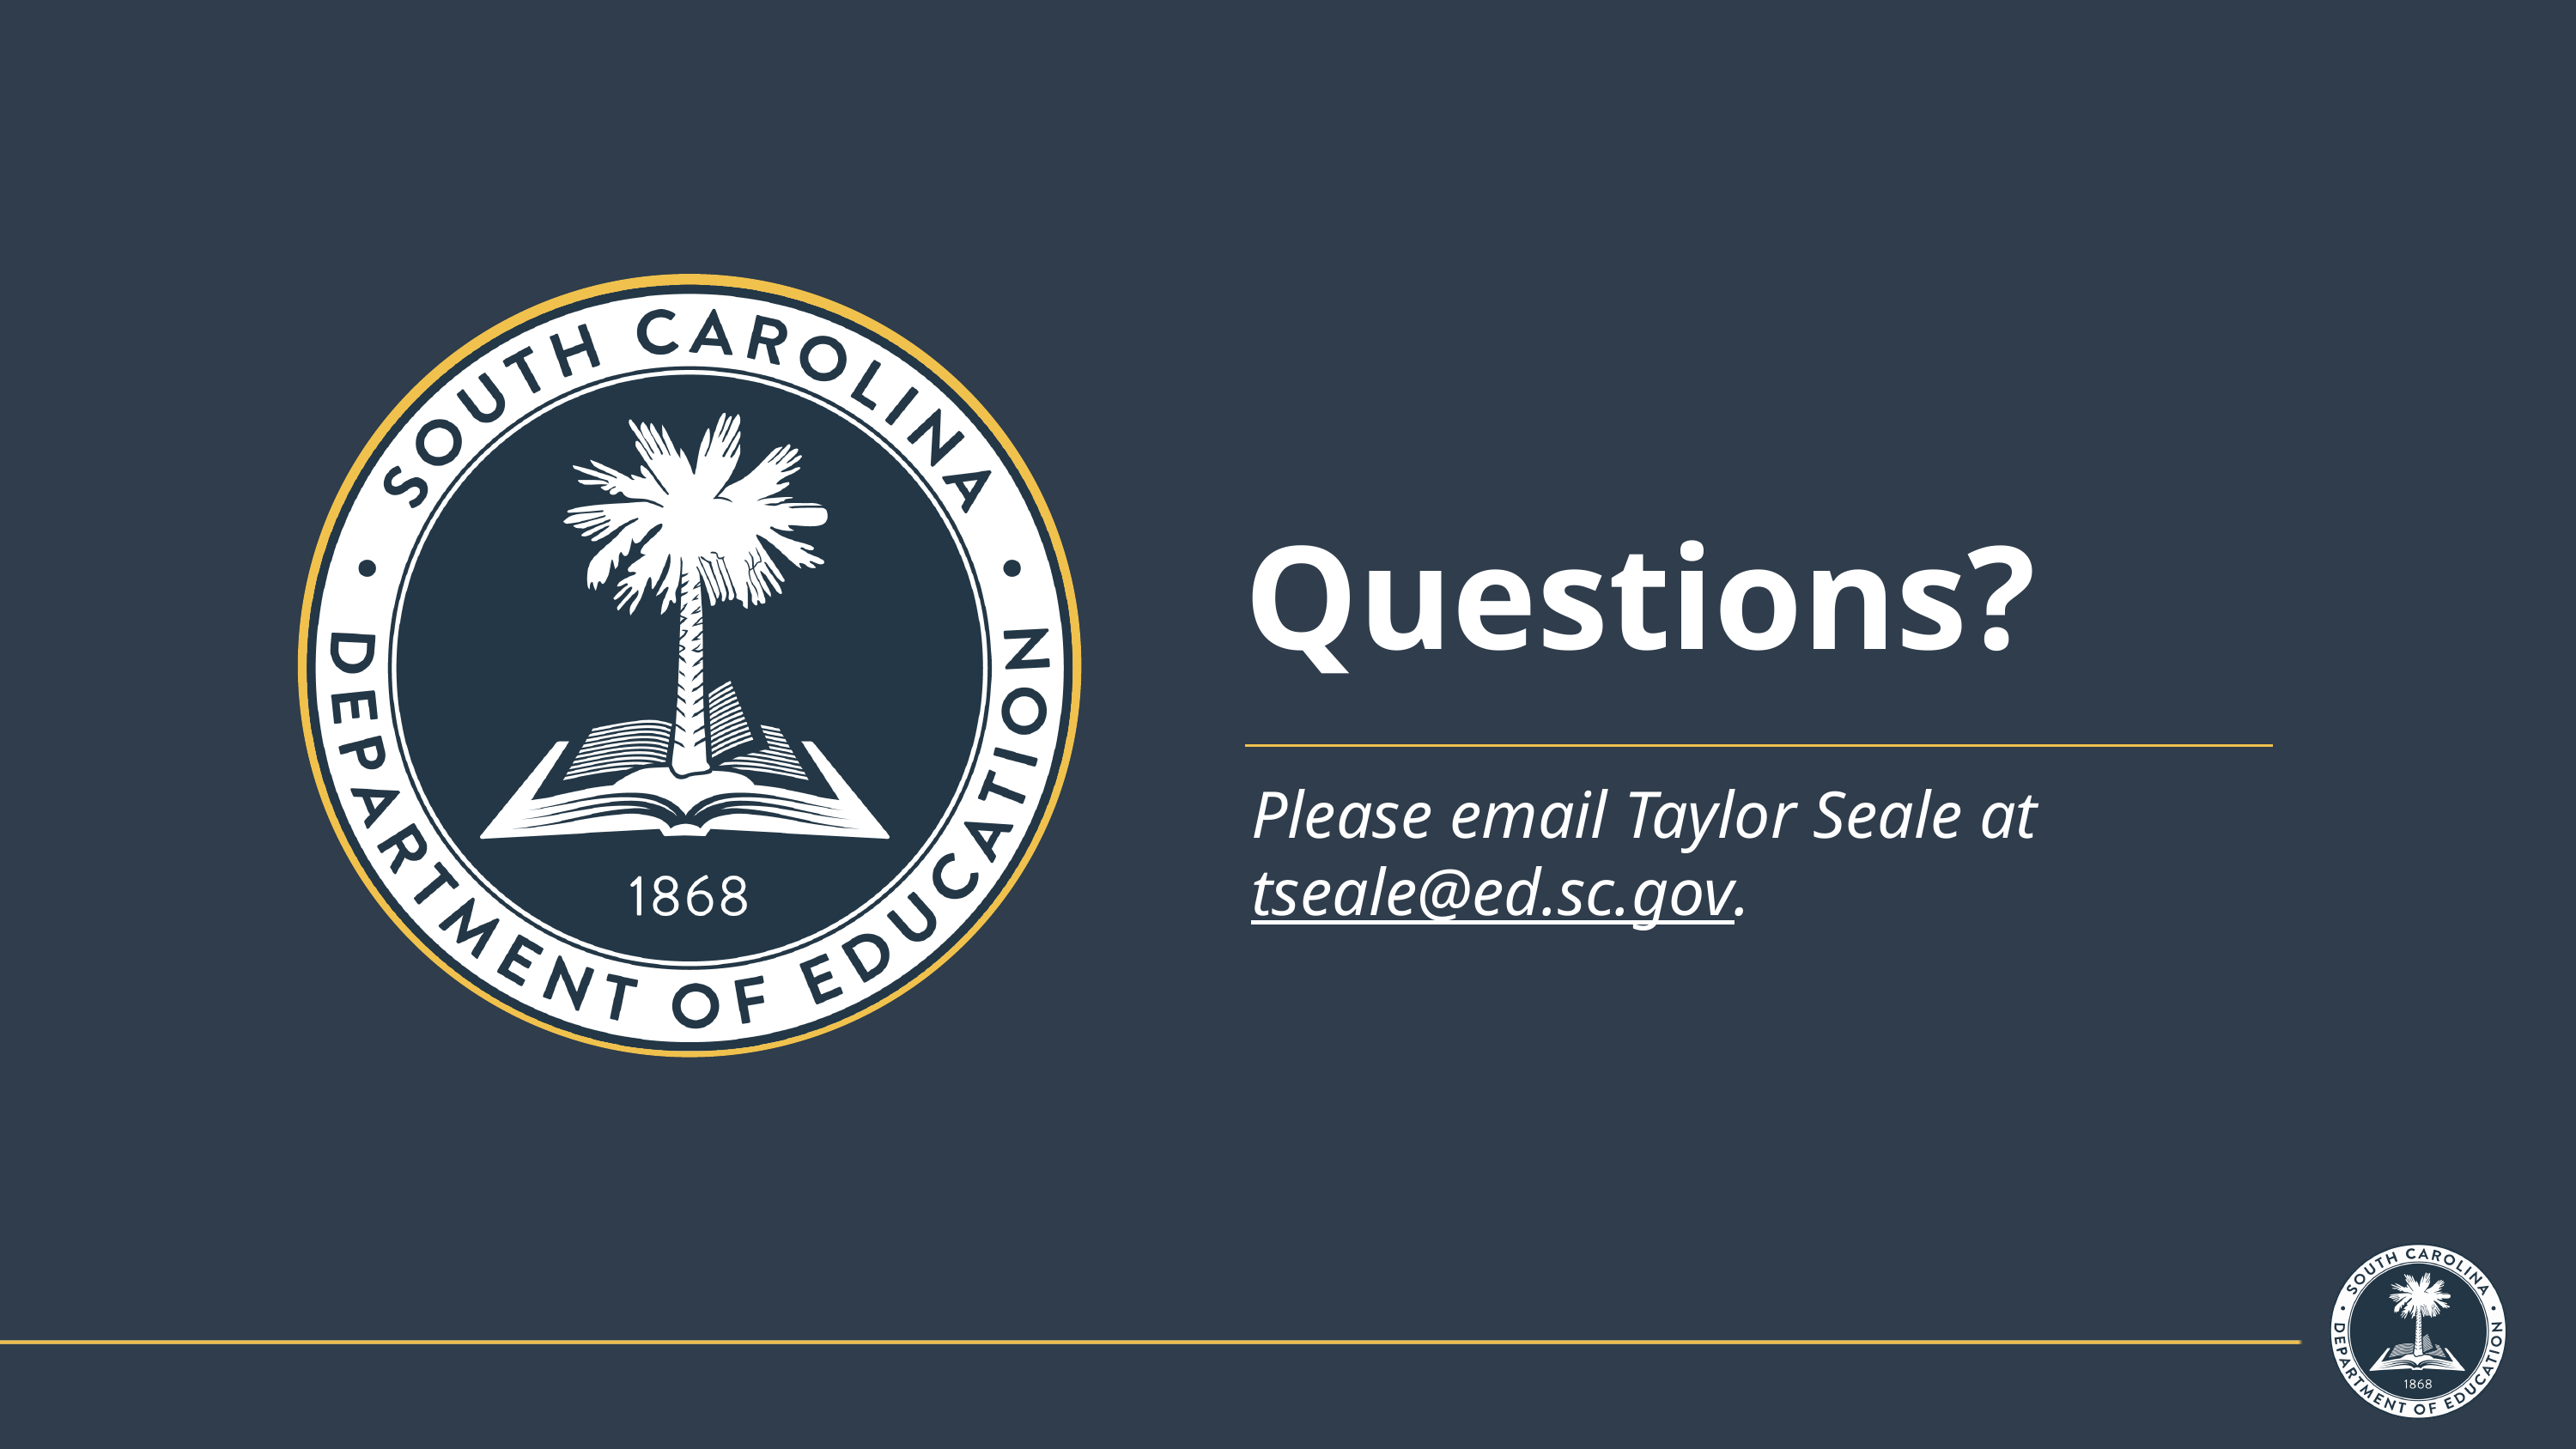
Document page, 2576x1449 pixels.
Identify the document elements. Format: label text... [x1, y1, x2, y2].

title Questions? [1244, 489, 2273, 731]
picture [2329, 1243, 2507, 1420]
list Please email Taylor Seale at tseale@ed.sc.gov. [1238, 776, 2273, 918]
picture [305, 283, 1074, 1052]
